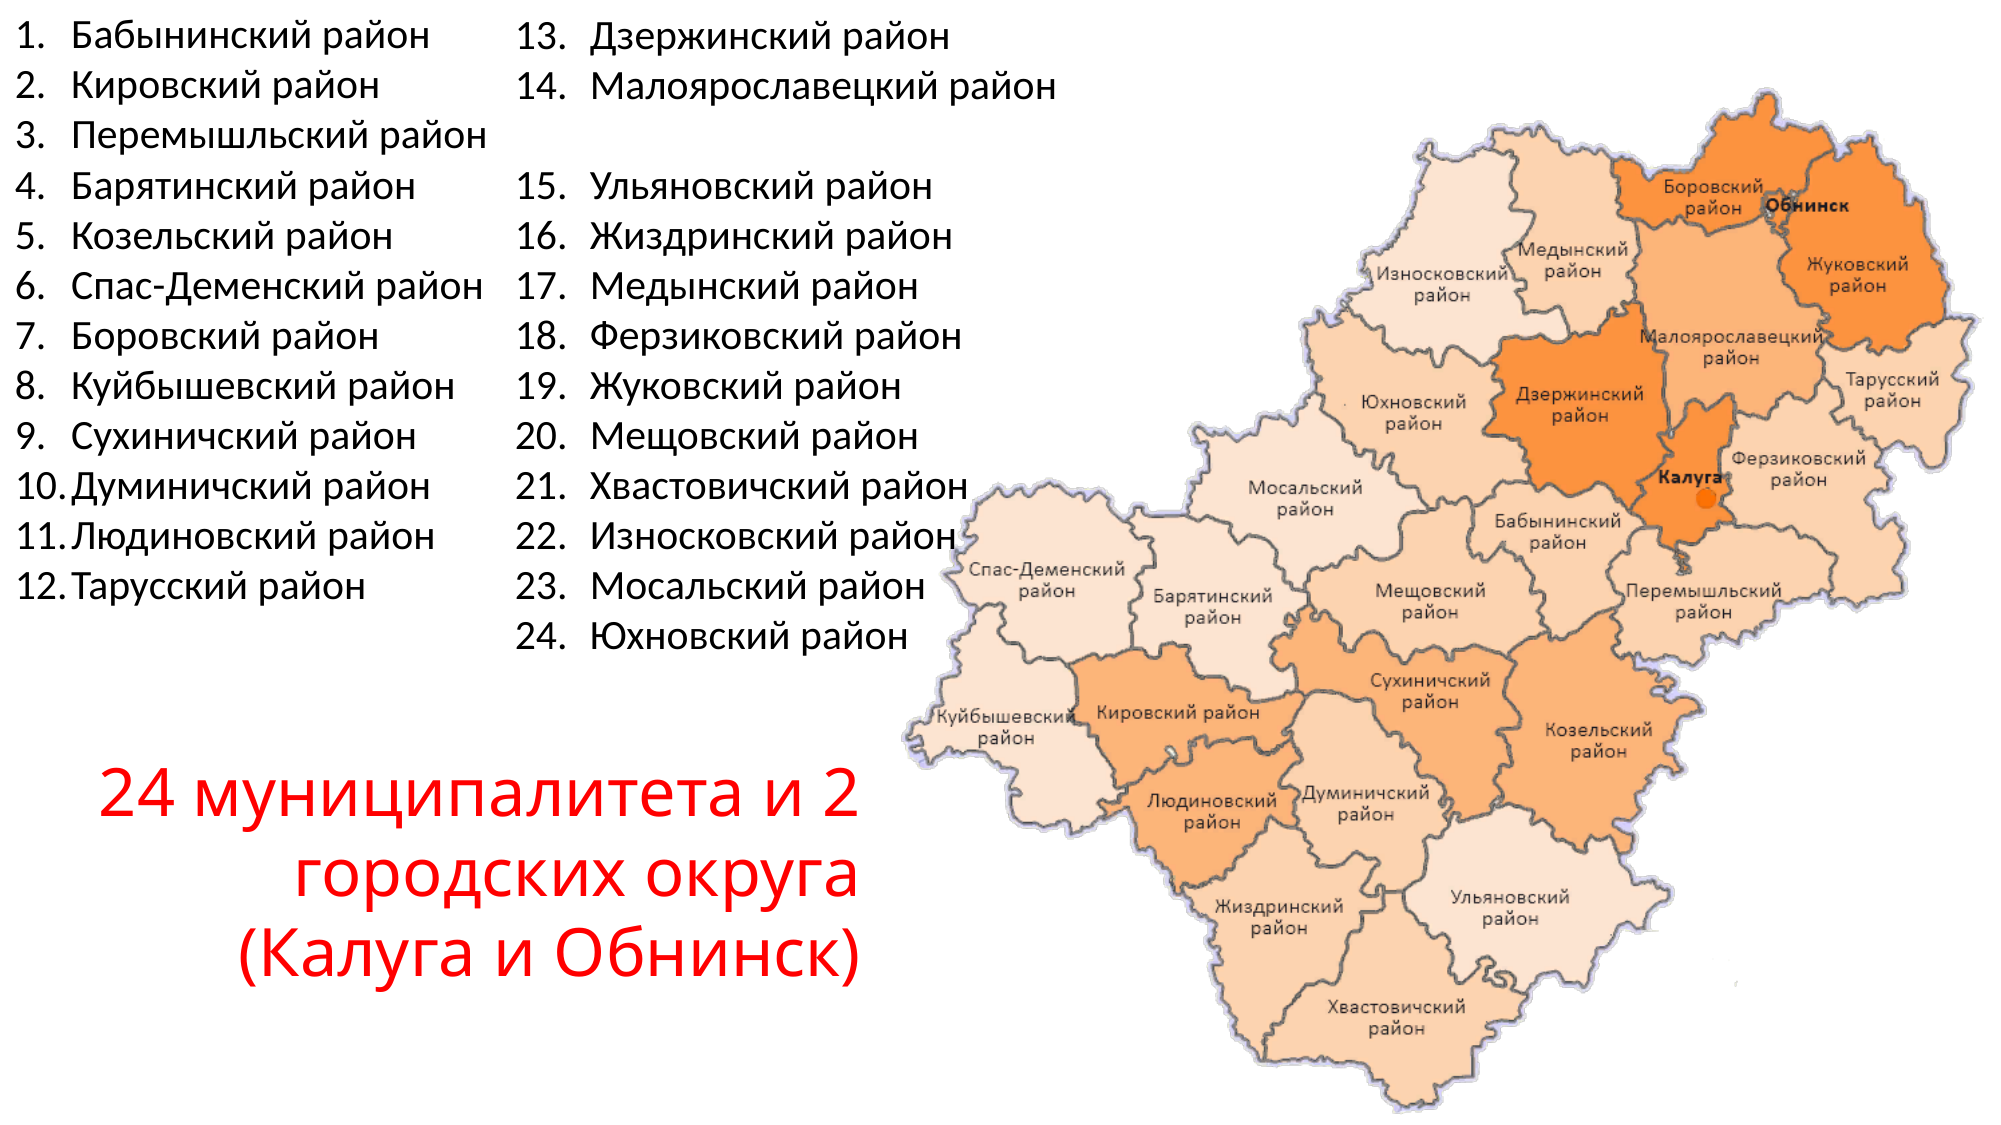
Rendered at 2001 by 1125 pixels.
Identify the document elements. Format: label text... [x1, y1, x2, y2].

text_box Бабынинский район Кировский район Перемышльский район Барятинский район Козельский район Спас-Деменский район Боровский район Куйбышевский район Сухиничский район Думиничский район Людиновский район Тарусский район [0, 0, 500, 615]
text_box Дзержинский район Малоярославецкий район Ульяновский район Жиздринский район Медынский район Ферзиковский район Жуковский район Мещовский район Хвастовичский район Износковский район Мосальский район Юхновский район [500, 0, 1150, 665]
text_box 24 муниципалитета и 2 городских округа (Калуга и Обнинск) [61, 742, 876, 997]
picture [876, 78, 2000, 1125]
